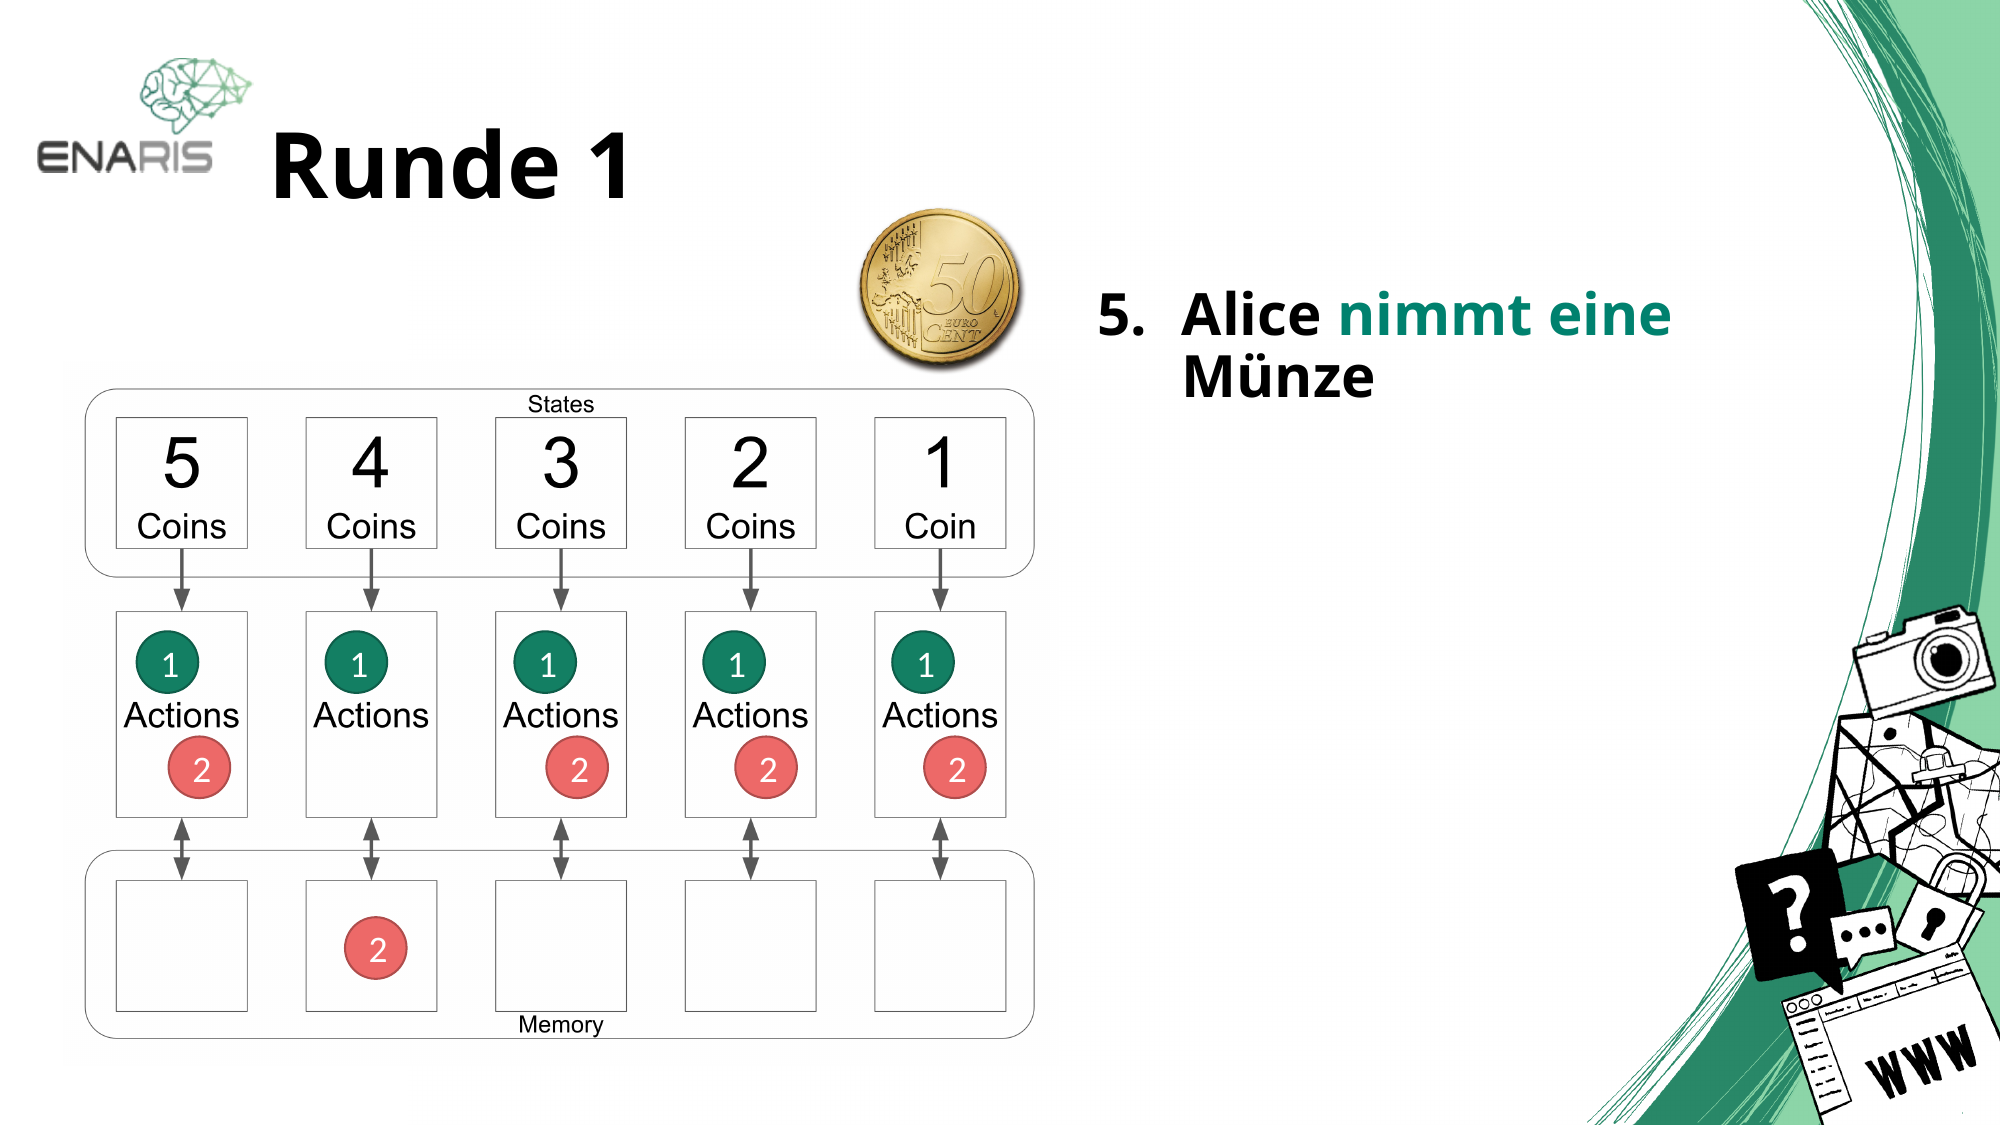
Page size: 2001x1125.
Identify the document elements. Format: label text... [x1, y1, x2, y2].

picture [37, 58, 254, 173]
text_box Alice nimmt eine Münze [1082, 277, 1869, 992]
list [63, 361, 1059, 1066]
picture [408, 0, 2000, 1125]
title Runde 1 [253, 59, 1863, 278]
